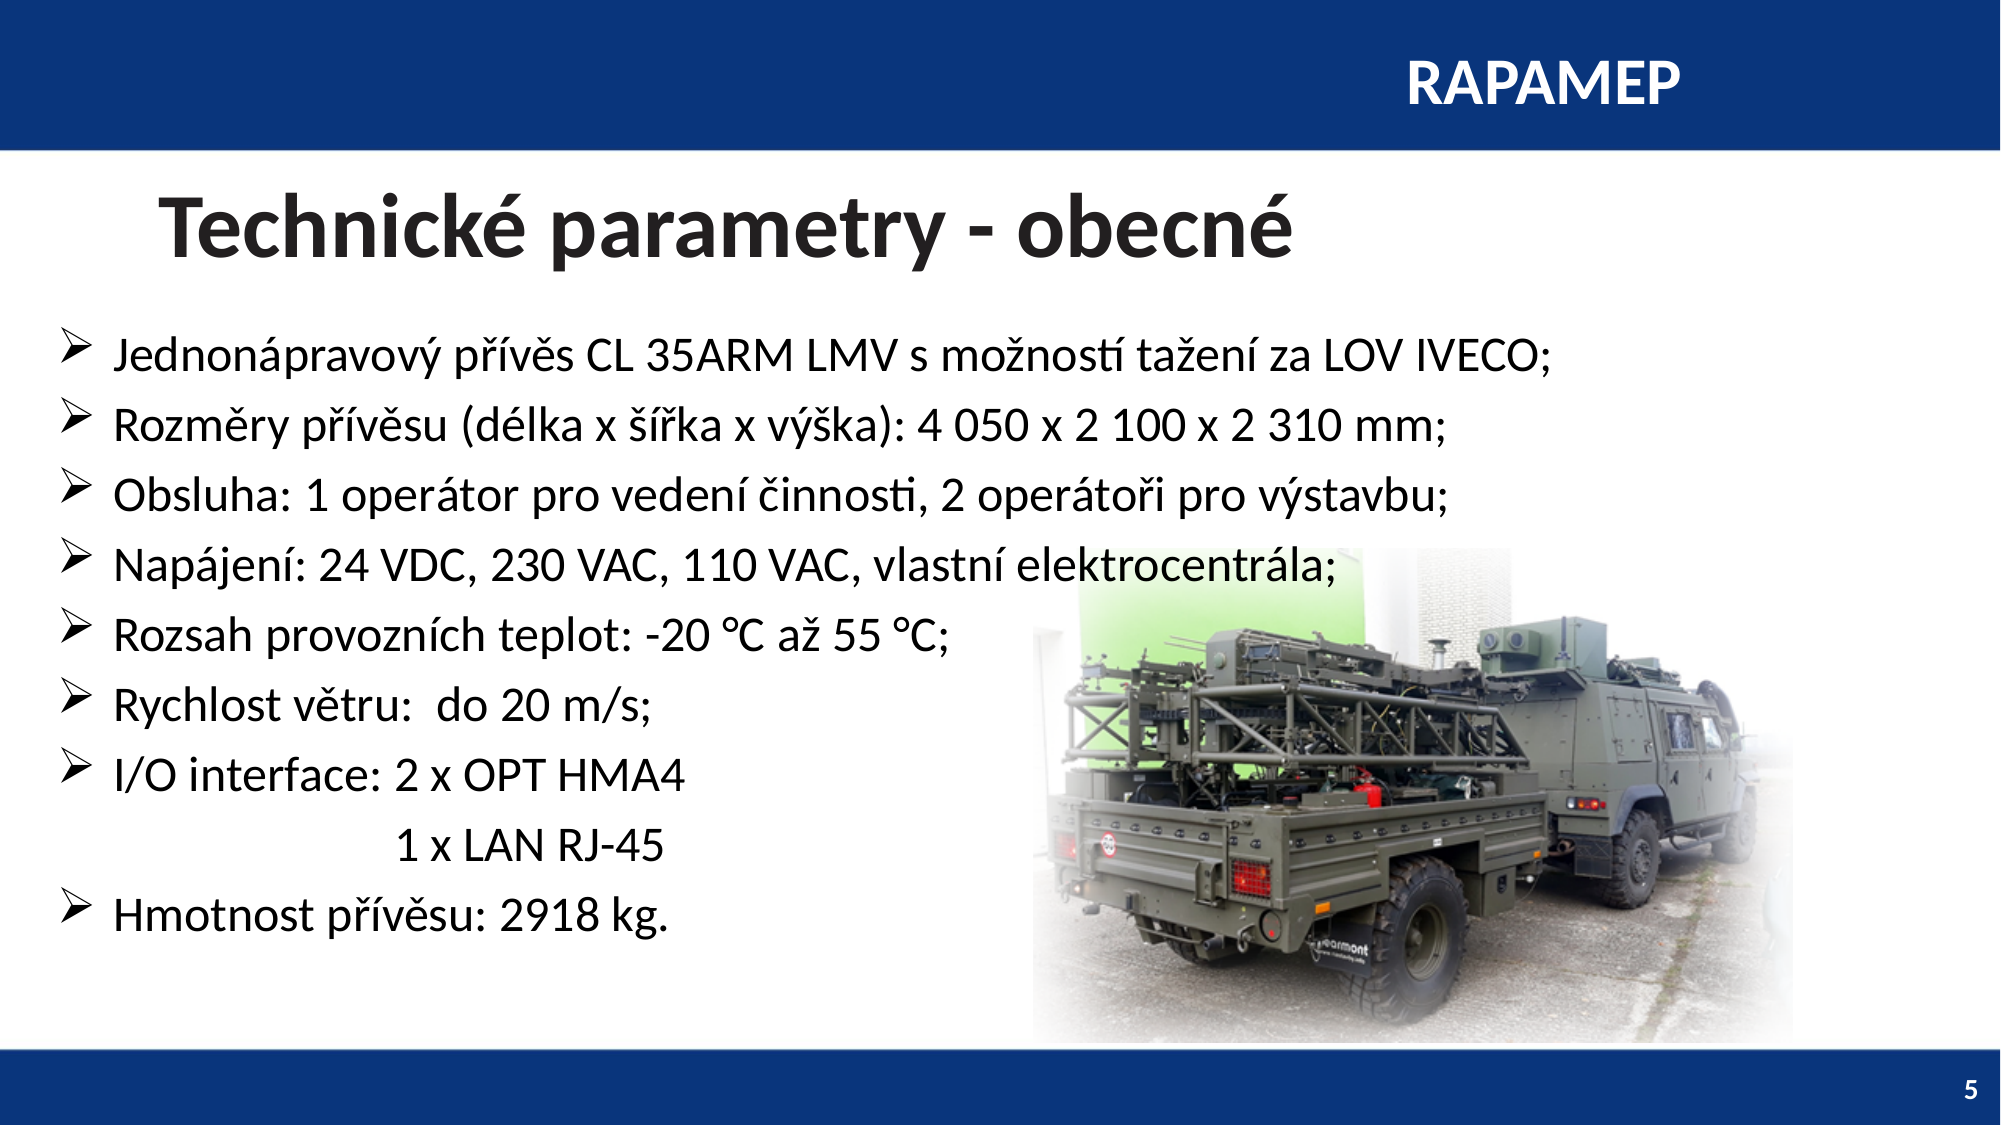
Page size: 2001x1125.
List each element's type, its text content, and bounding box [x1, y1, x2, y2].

picture [0, 0, 2001, 1125]
slide_number 5 [1929, 1057, 2000, 1118]
text_box Jednonápravový přívěs CL 35ARM LMV s možností tažení za LOV IVECO; Rozměry přívěsu (délka x šířka x výška): 4 050 x 2 100 x 2 310 mm; Obsluha: 1 operátor pro vedení činnosti, 2 operátoři pro výstavbu; Napájení: 24 VDC, 230 VAC, 110 VAC, vlastní elektrocentrála; Rozsah provozních teplot: -20 °C až 55 °C; Rychlost větru: do 20 m/s; I/O interface: 2 x OPT HMA4 1 x LAN RJ-45 Hmotnost přívěsu: 2918 kg. [42, 314, 1697, 999]
text_box Technické parametry - obecné [143, 157, 1538, 284]
text_box RAPAMEP [574, 30, 1697, 126]
